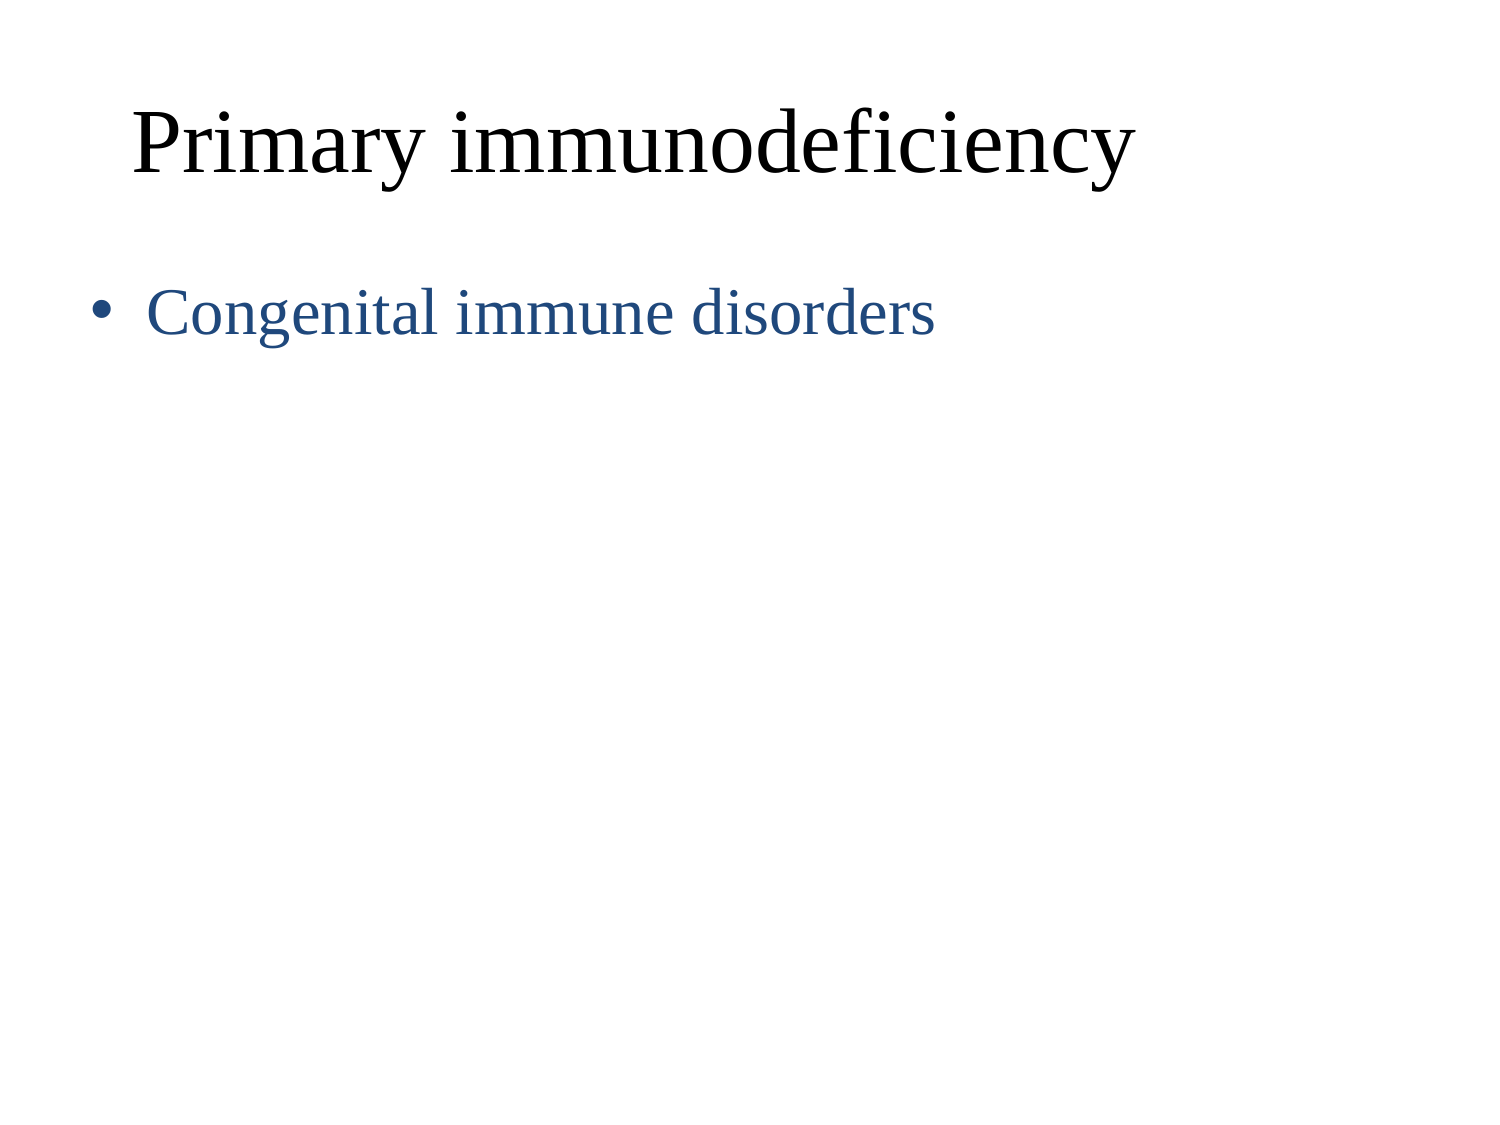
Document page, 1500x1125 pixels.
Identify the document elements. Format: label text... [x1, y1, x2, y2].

text_box Congenital immune disorders [87, 267, 1043, 348]
title Primary immunodeficiency [128, 80, 1372, 269]
